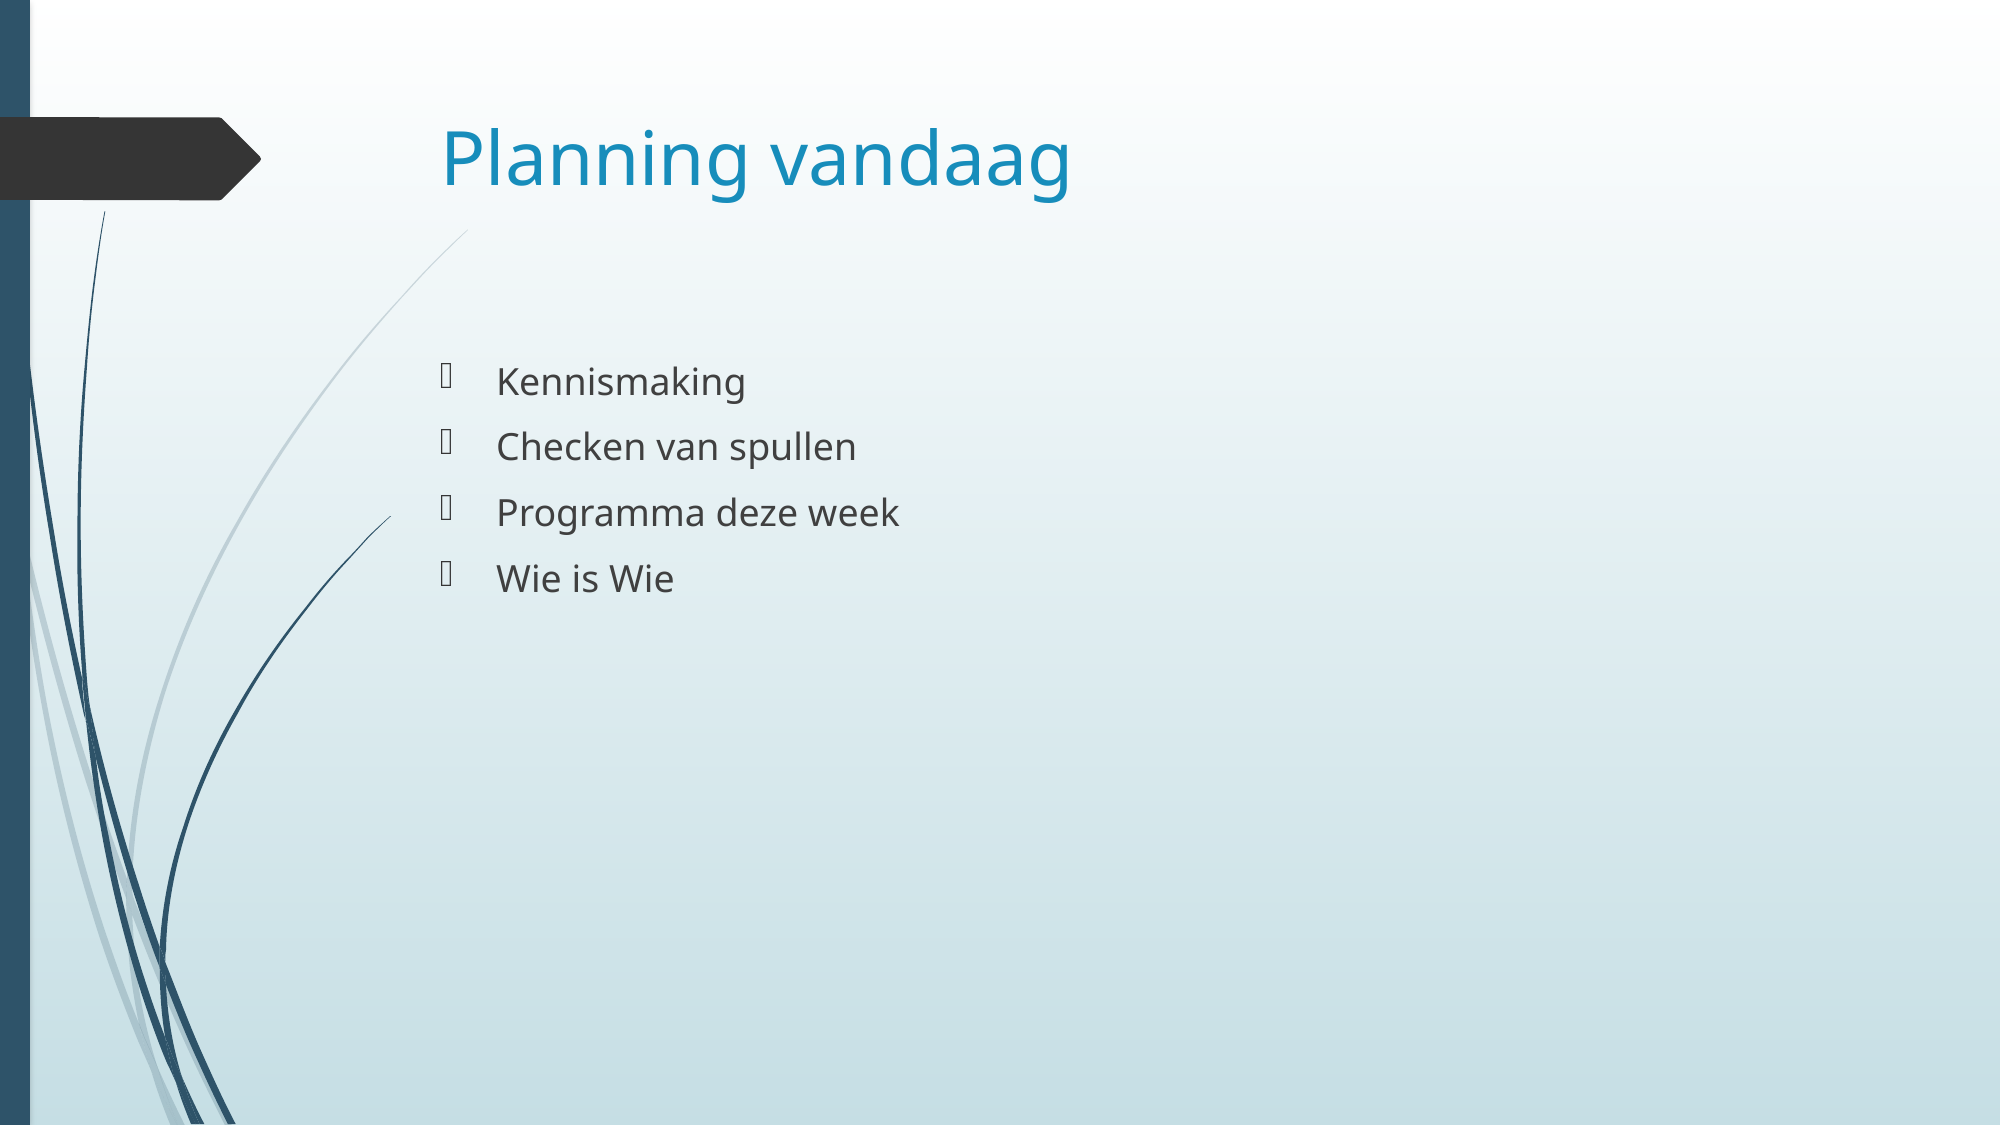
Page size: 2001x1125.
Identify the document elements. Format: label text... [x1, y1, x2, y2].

title Planning vandaag [425, 102, 1888, 313]
list Kennismaking Checken van spullen Programma deze week Wie is Wie [424, 350, 1888, 970]
